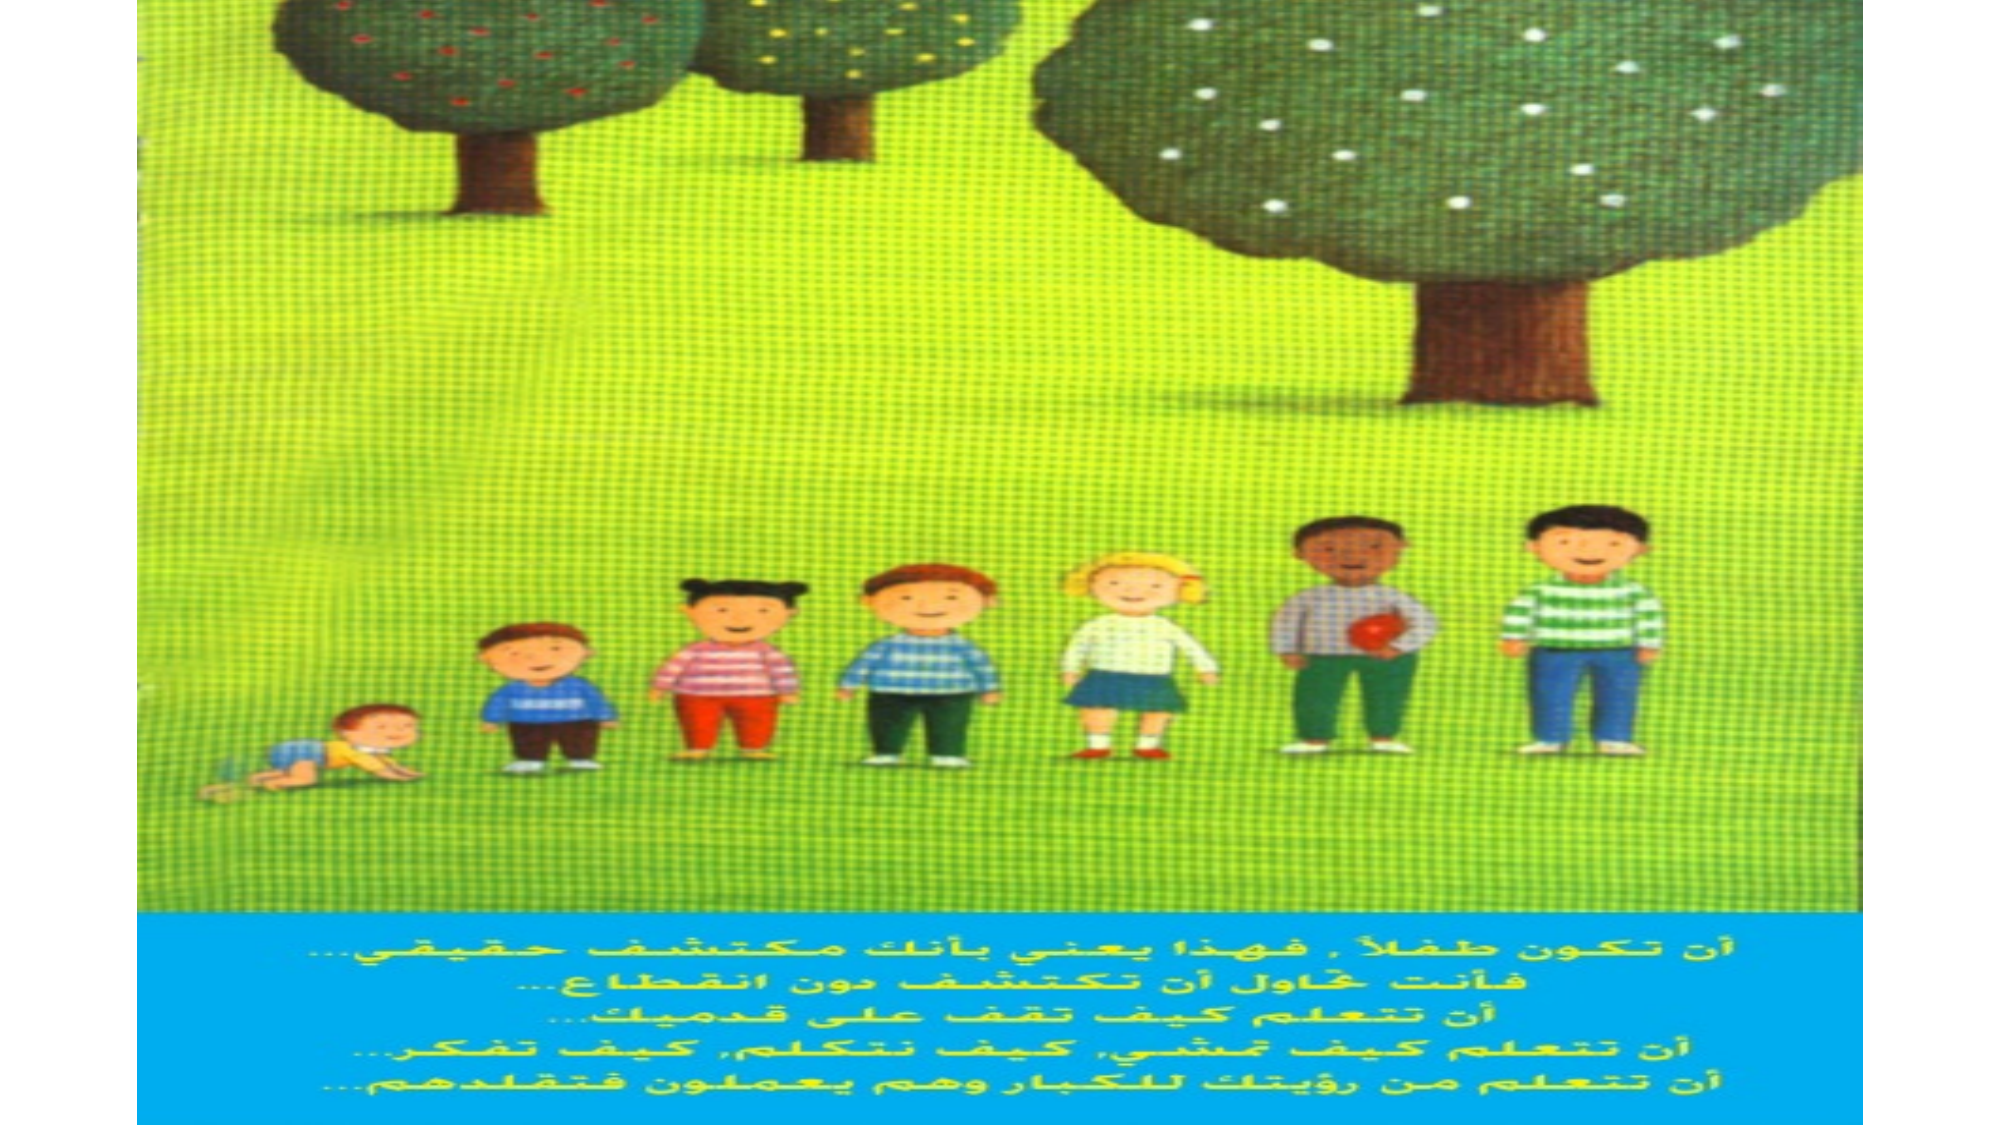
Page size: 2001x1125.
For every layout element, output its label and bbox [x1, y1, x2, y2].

list [137, 0, 1863, 1125]
